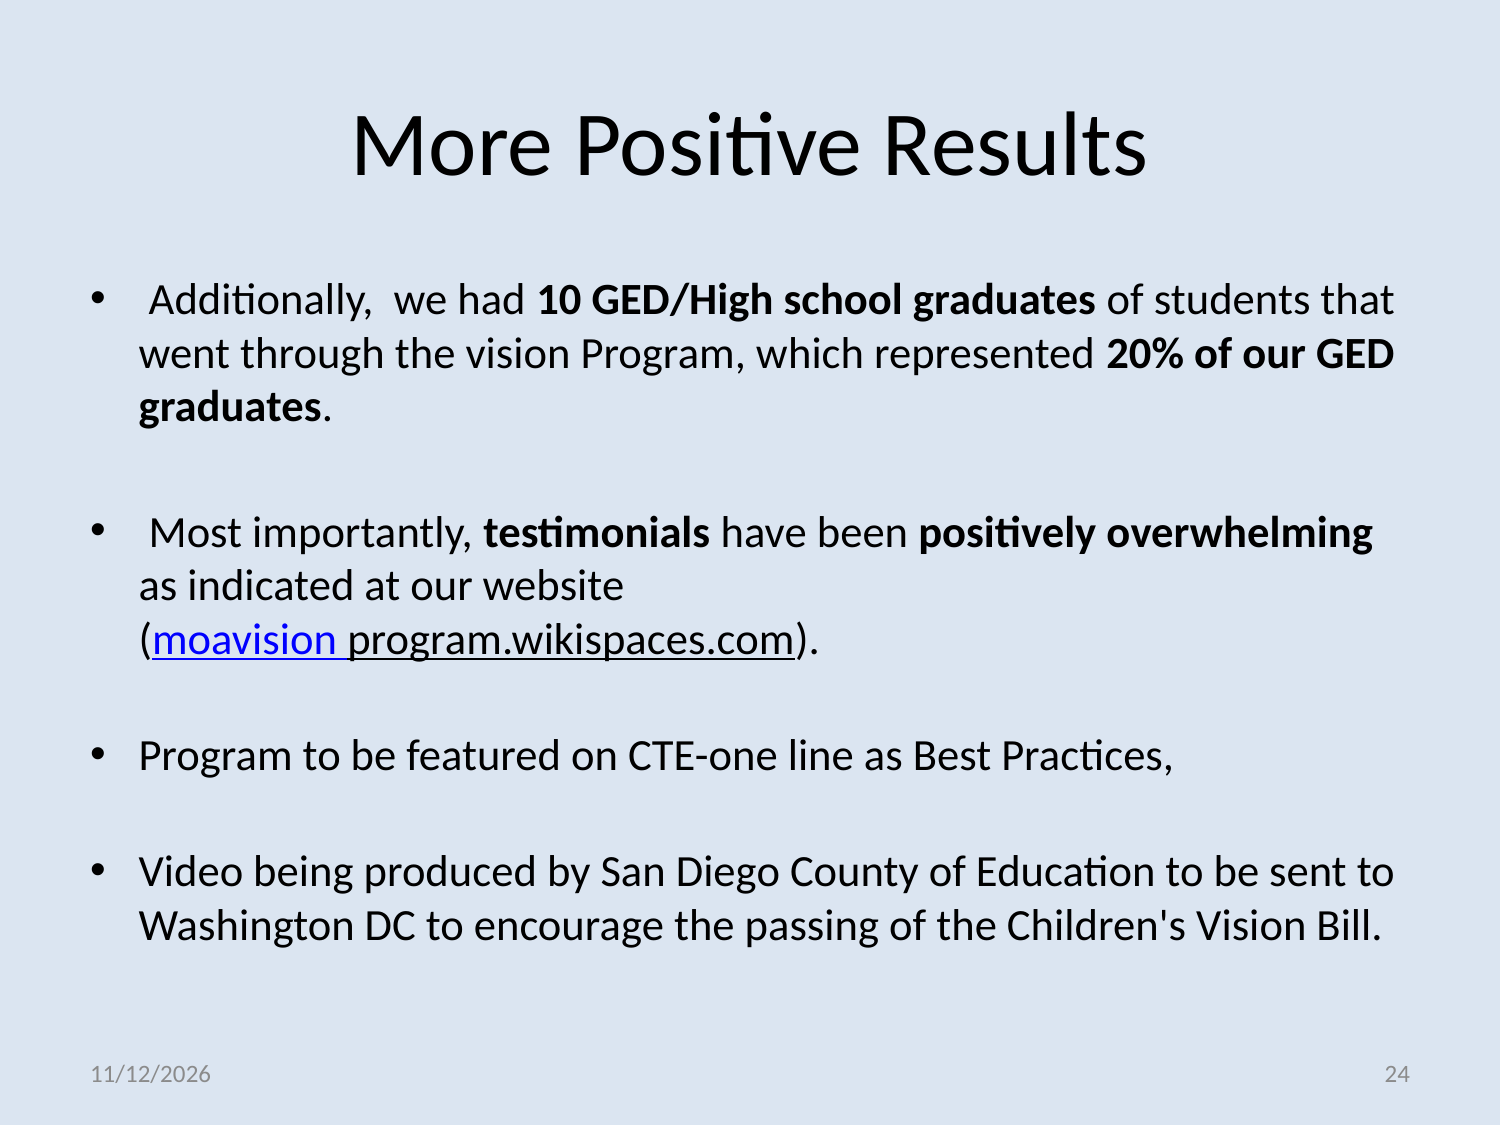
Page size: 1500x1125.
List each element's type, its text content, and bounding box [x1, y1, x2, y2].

title More Positive Results [75, 45, 1425, 233]
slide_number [75, 1042, 425, 1103]
slide_number 24 [1074, 1042, 1425, 1103]
list Additionally, we had 10 GED/High school graduates of students that went through the vision Program, which represented 20% of our GED graduates. Most importantly, testimonials have been positively overwhelming as indicated at our website (moavision program.wikispaces.com). Program to be featured on CTE-one line as Best Practices, Video being produced by San Diego County of Education to be sent to Washington DC to encourage the passing of the Children's Vision Bill. [75, 262, 1425, 1005]
